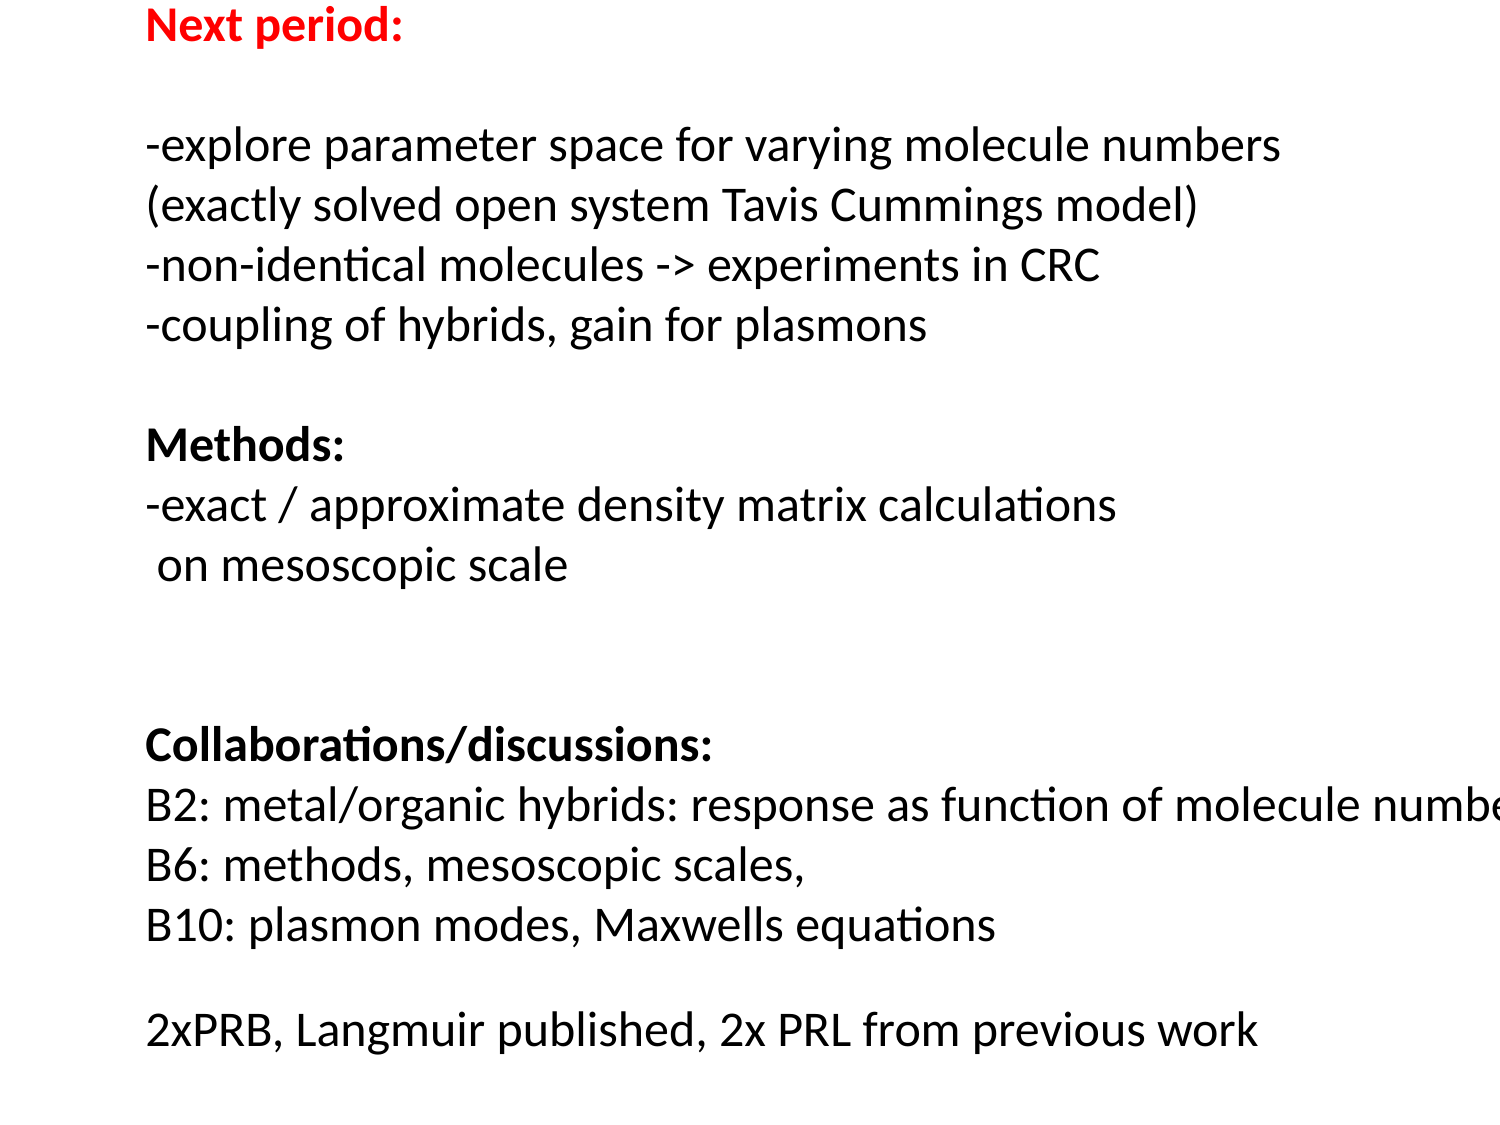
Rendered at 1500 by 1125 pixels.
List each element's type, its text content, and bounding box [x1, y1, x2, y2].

text_box Next period: -explore parameter space for varying molecule numbers (exactly solved open system Tavis Cummings model) -non-identical molecules -> experiments in CRC -coupling of hybrids, gain for plasmons Methods: -exact / approximate density matrix calculations on mesoscopic scale Collaborations/discussions: B2: metal/organic hybrids: response as function of molecule number B6: methods, mesoscopic scales, B10: plasmon modes, Maxwells equations 2xPRB, Langmuir published, 2x PRL from previous work [130, 0, 1500, 1064]
